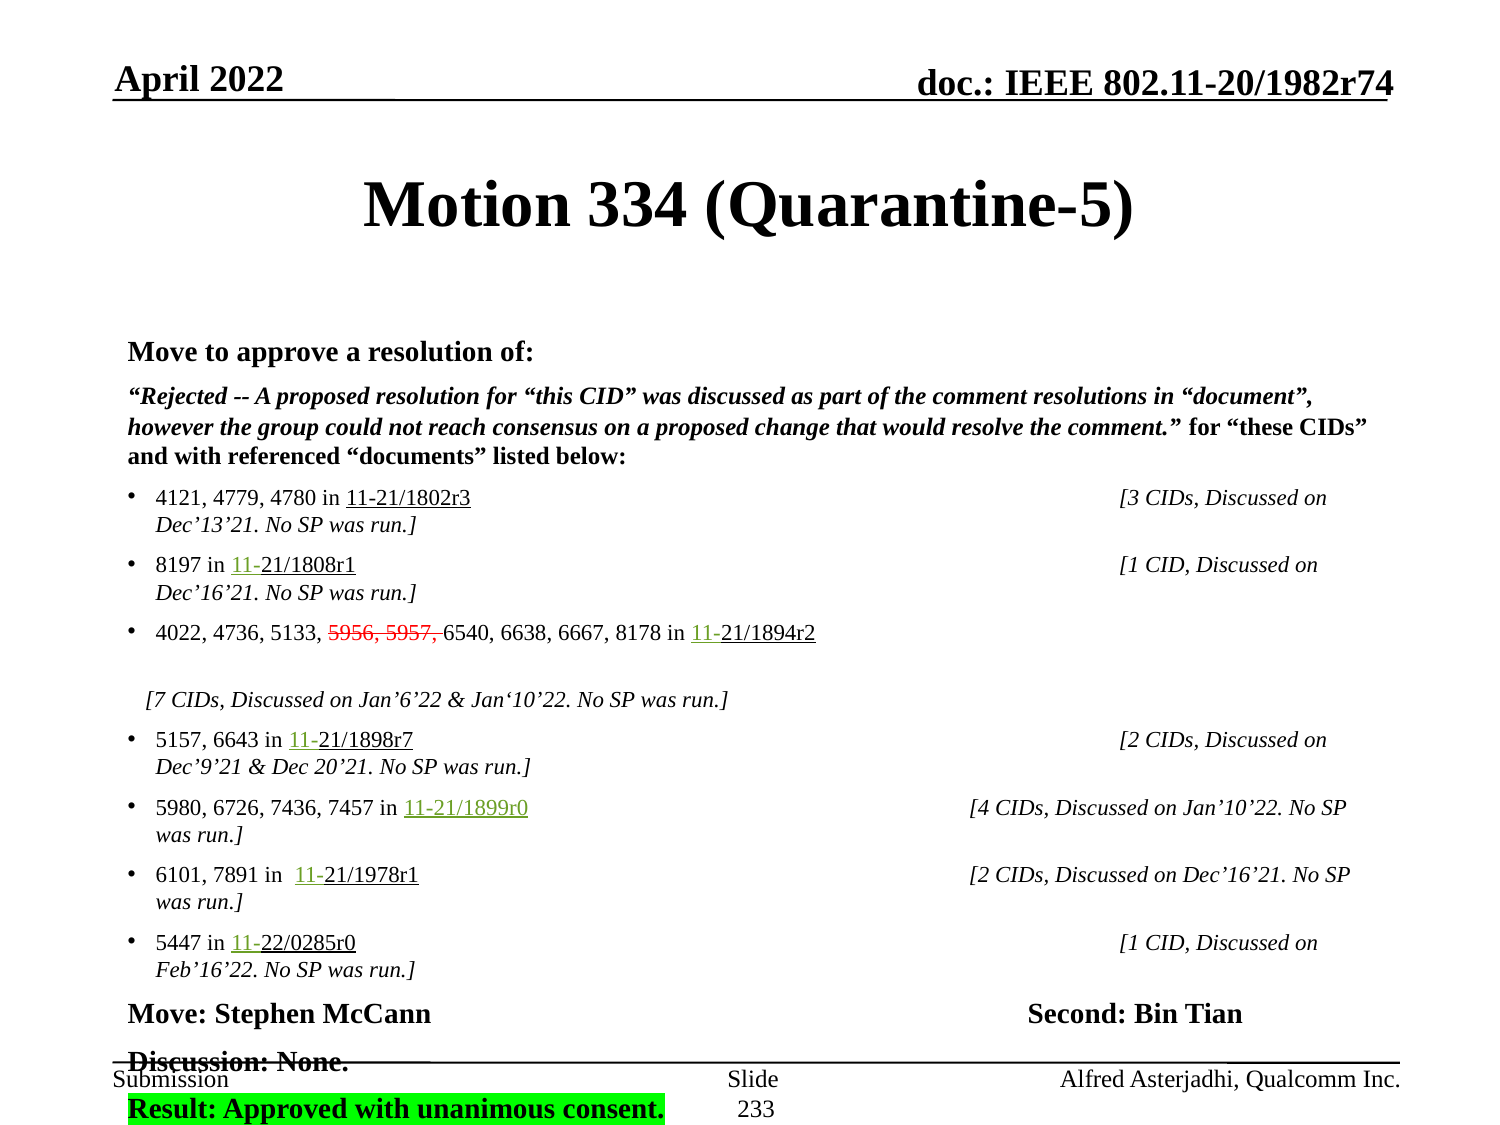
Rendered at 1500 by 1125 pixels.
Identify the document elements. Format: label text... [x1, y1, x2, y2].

list Move to approve a resolution of: “Rejected -- A proposed resolution for “this CID” was discussed as part of the comment resolutions in “document”, however the group could not reach consensus on a proposed change that would resolve the comment.” for “these CIDs” and with referenced “documents” listed below: 4121, 4779, 4780 in 11-21/1802r3 [3 CIDs, Discussed on Dec’13’21. No SP was run.] 8197 in 11-21/1808r1 [1 CID, Discussed on Dec’16’21. No SP was run.] 4022, 4736, 5133, 5956, 5957, 6540, 6638, 6667, 8178 in 11-21/1894r2 [7 CIDs, Discussed on Jan’6’22 & Jan‘10’22. No SP was run.] 5157, 6643 in 11-21/1898r7 [2 CIDs, Discussed on Dec’9’21 & Dec 20’21. No SP was run.] 5980, 6726, 7436, 7457 in 11-21/1899r0 [4 CIDs, Discussed on Jan’10’22. No SP was run.] 6101, 7891 in 11-21/1978r1 [2 CIDs, Discussed on Dec’16’21. No SP was run.] 5447 in 11-22/0285r0 [1 CID, Discussed on Feb’16’22. No SP was run.] Move: Stephen McCann Second: Bin Tian Discussion: None. Result: Approved with unanimous consent. Note: CIDs that have been discussed and for which the group could not reach consensus. [112, 324, 1388, 1013]
title Motion 334 (Quarantine-5) [112, 112, 1388, 288]
footer Alfred Asterjadhi, Qualcomm Inc. [878, 1061, 1402, 1093]
slide_number Slide 233 [712, 1061, 800, 1123]
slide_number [114, 54, 423, 100]
